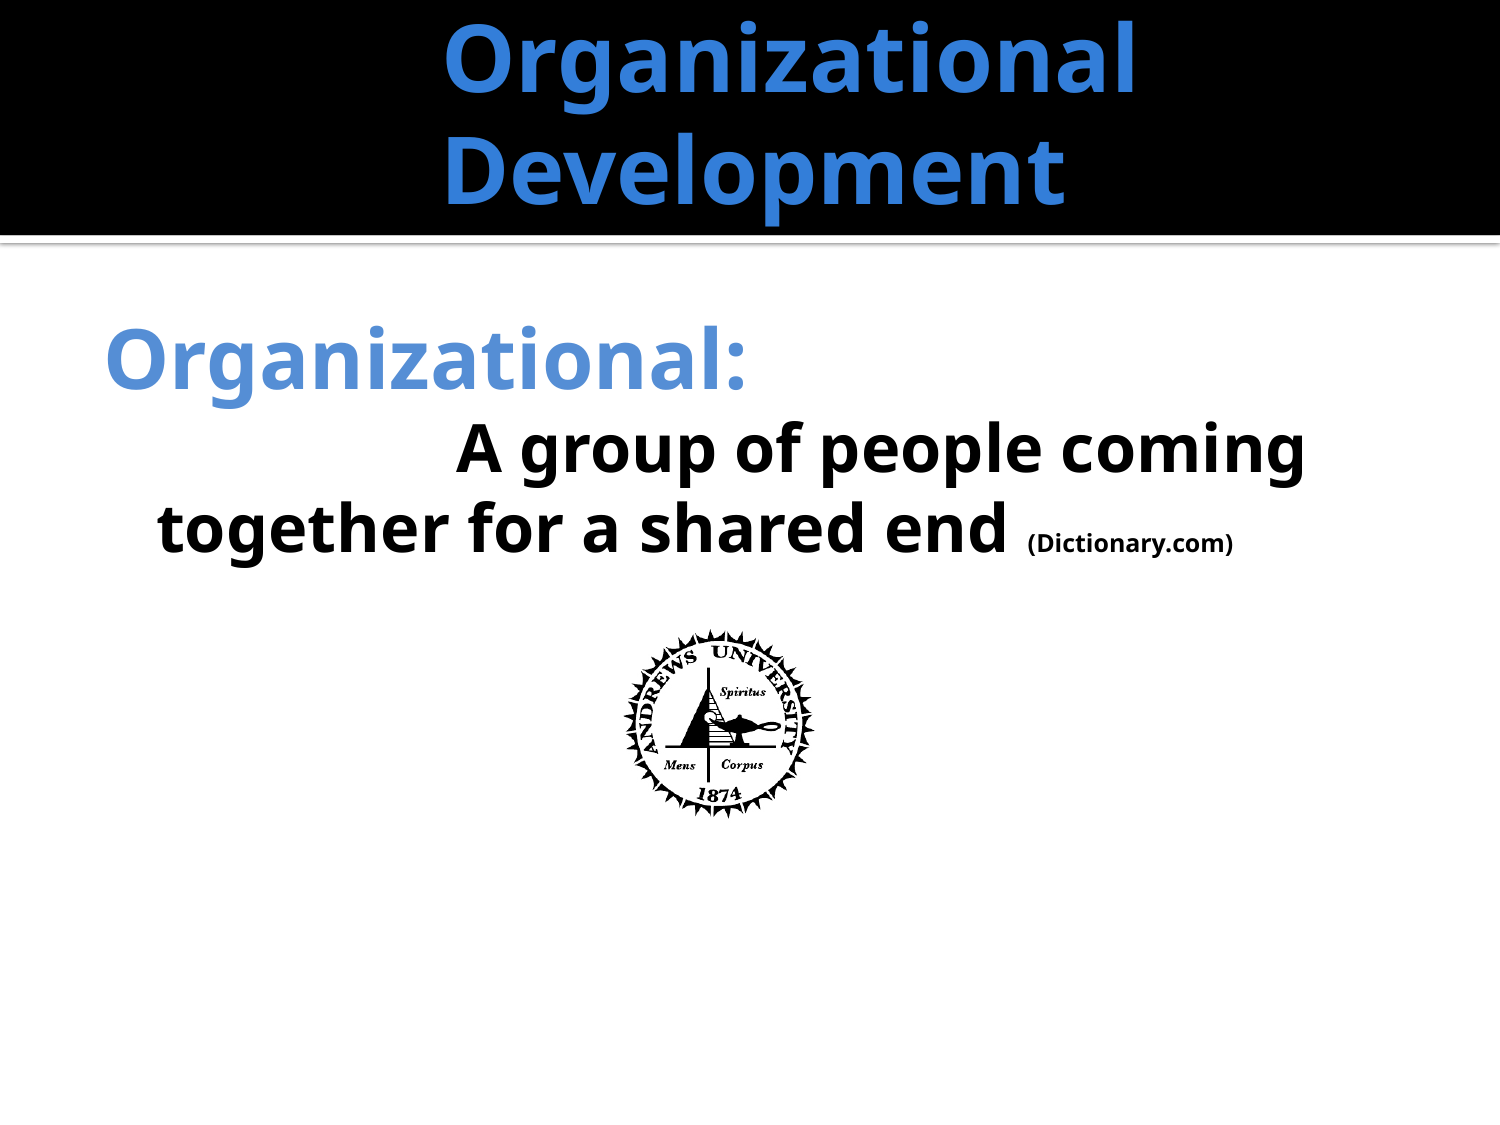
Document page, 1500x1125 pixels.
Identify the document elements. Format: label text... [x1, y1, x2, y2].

list Organizational: A group of people coming together for a shared end (Dictionary.com) [74, 290, 1426, 1051]
picture [612, 624, 823, 825]
title Organizational Development [75, 25, 1425, 231]
